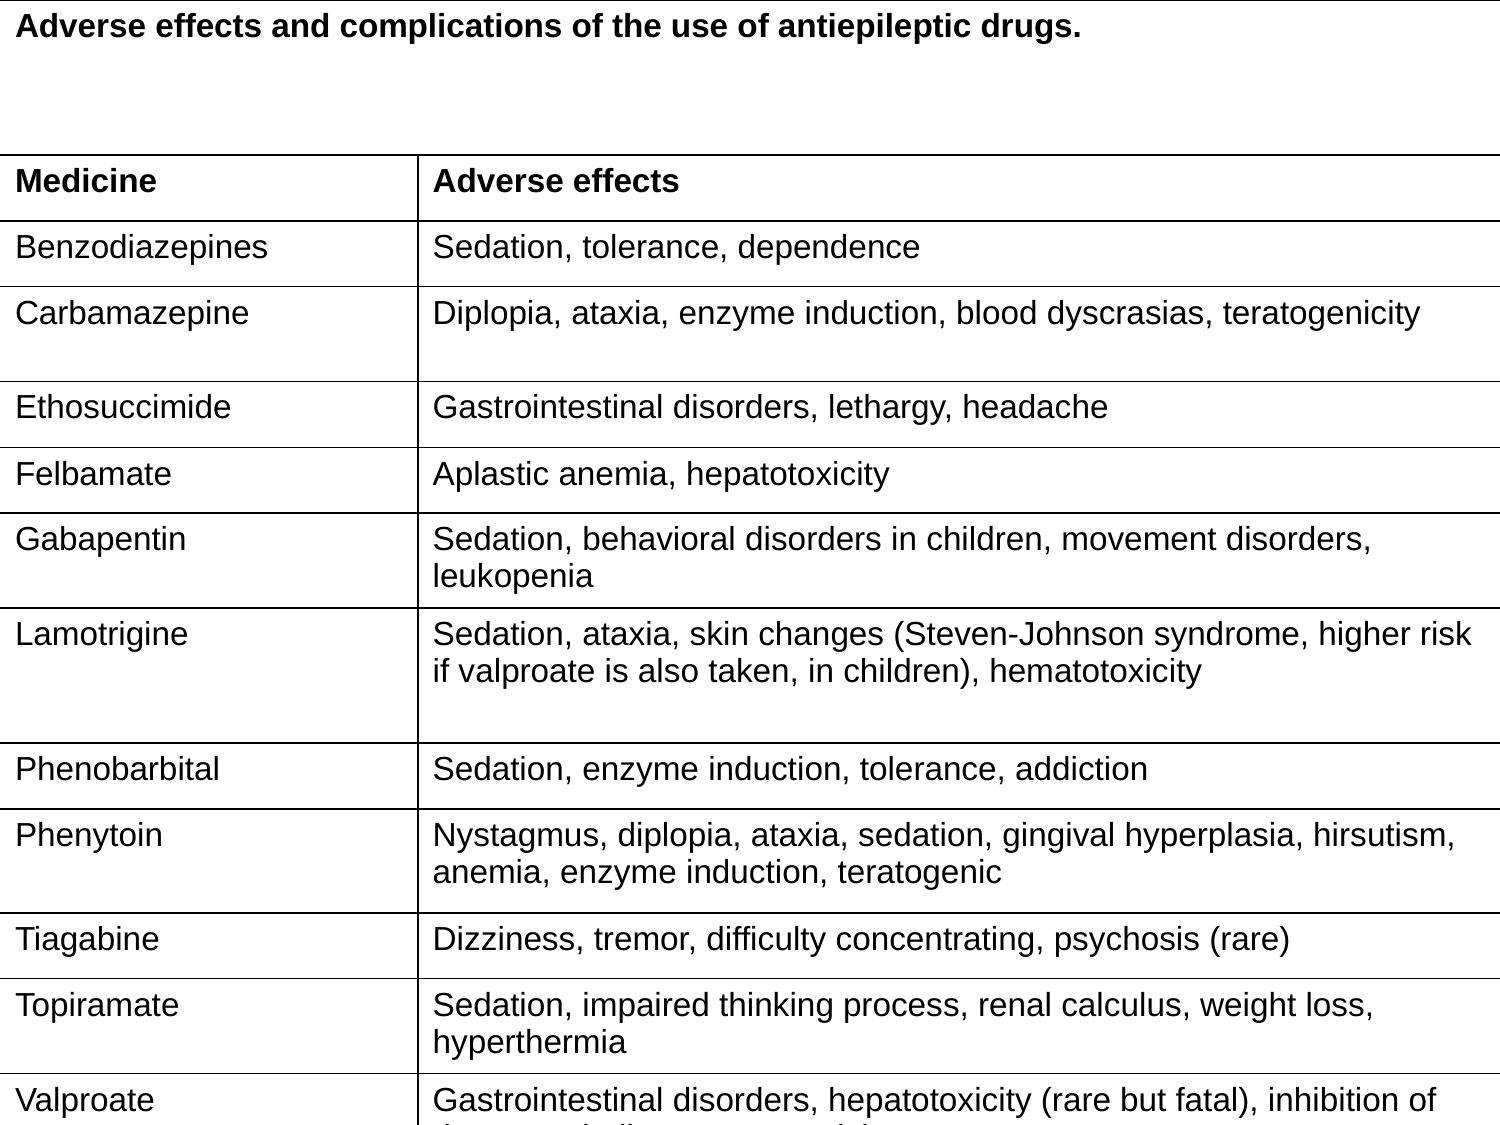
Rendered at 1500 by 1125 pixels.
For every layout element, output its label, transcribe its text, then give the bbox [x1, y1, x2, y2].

table_cell Lamotrigine [0, 609, 417, 742]
table_cell Felbamate [0, 448, 417, 512]
table_cell Tiagabine [0, 914, 417, 978]
table_cell Gastrointestinal disorders, lethargy, headache [419, 382, 1500, 447]
table_cell Dizziness, tremor, difficulty concentrating, psychosis (rare) [419, 914, 1500, 978]
table_cell Gastrointestinal disorders, hepatotoxicity (rare but fatal), inhibition of drug metabolism, teratogenicity [419, 1074, 1500, 1125]
table_cell Ethosuccimide [0, 382, 417, 447]
table_cell Sedation, behavioral disorders in children, movement disorders, leukopenia [419, 514, 1500, 607]
table_cell Sedation, tolerance, dependence [419, 222, 1500, 286]
table_cell Adverse effects [419, 156, 1500, 220]
table_cell Aplastic anemia, hepatotoxicity [419, 448, 1500, 512]
table_cell Sedation, impaired thinking process, renal calculus, weight loss, hyperthermia [419, 979, 1500, 1073]
table_cell Topiramate [0, 979, 417, 1073]
table_cell Sedation, enzyme induction, tolerance, addiction [419, 744, 1500, 808]
table_cell Carbamazepine [0, 287, 417, 381]
table_cell Diplopia, ataxia, enzyme induction, blood dyscrasias, teratogenicity [419, 287, 1500, 381]
table_cell Sedation, ataxia, skin changes (Steven-Johnson syndrome, higher risk if valproate is also taken, in children), hematotoxicity [419, 609, 1500, 742]
table_cell Nystagmus, diplopia, ataxia, sedation, gingival hyperplasia, hirsutism, anemia, enzyme induction, teratogenic [419, 810, 1500, 912]
table_header Adverse effects and complications of the use of antiepileptic drugs. [0, 1, 1500, 154]
table_cell Benzodiazepines [0, 222, 417, 286]
table_cell Valproate [0, 1074, 417, 1125]
table_cell Gabapentin [0, 514, 417, 607]
table_cell Phenobarbital [0, 744, 417, 808]
table_cell Medicine [0, 156, 417, 220]
table_cell Phenytoin [0, 810, 417, 912]
